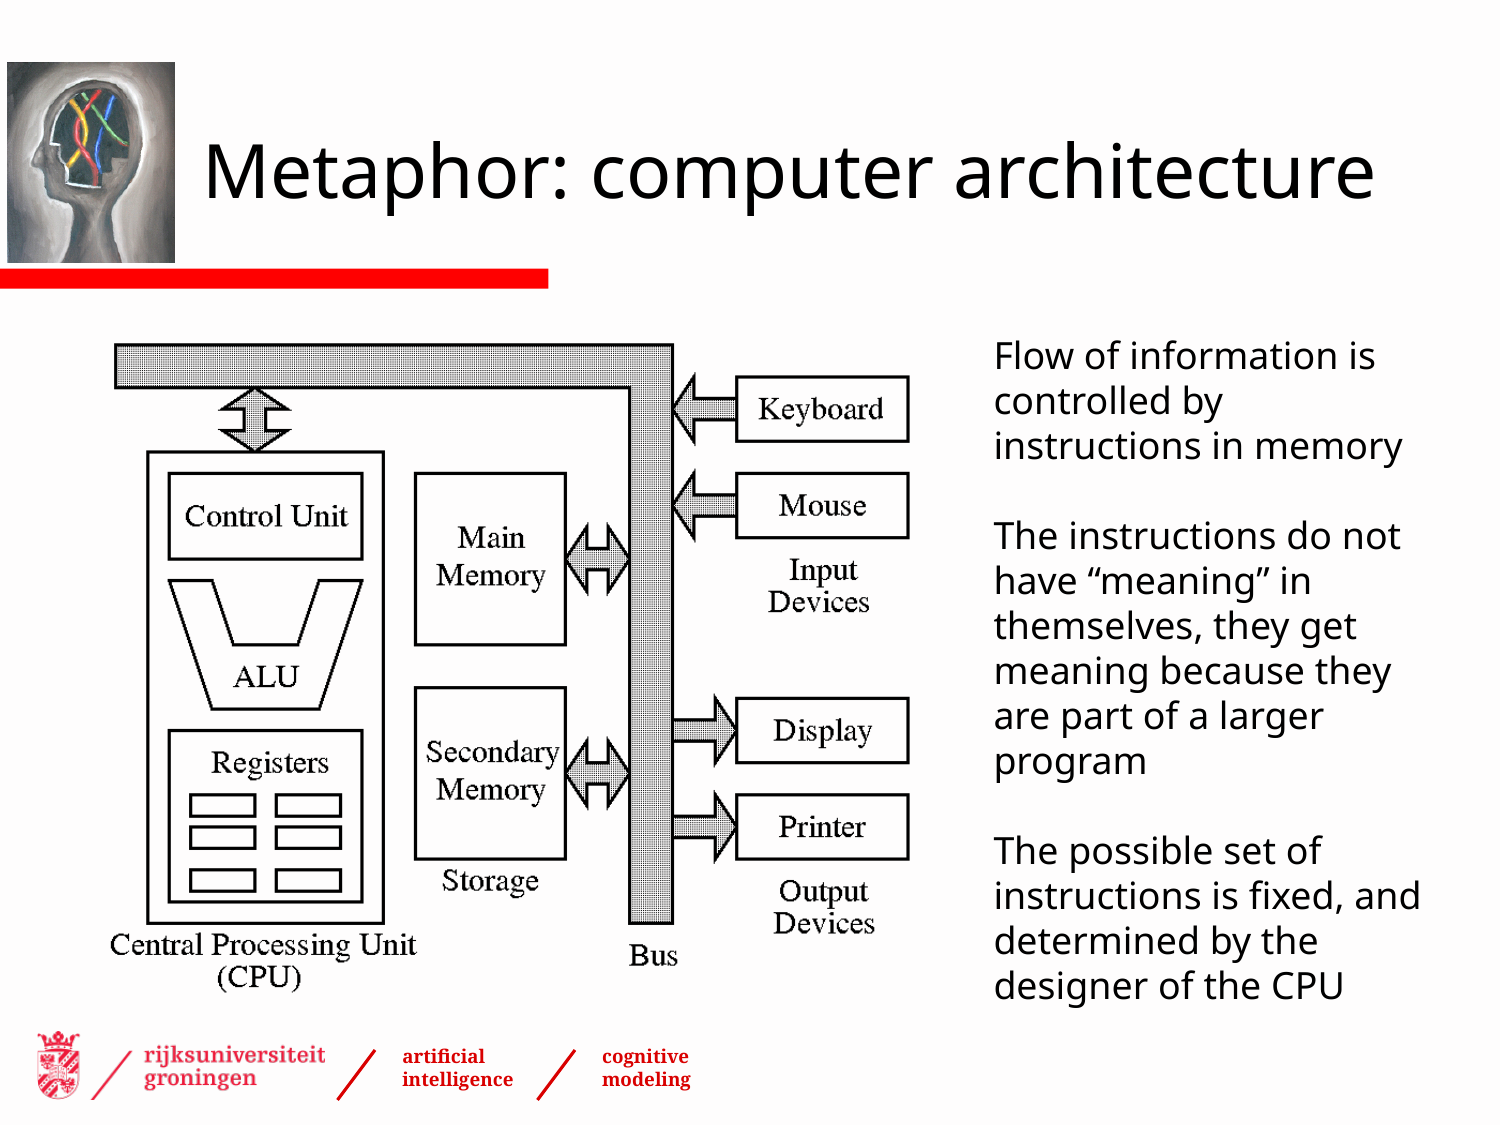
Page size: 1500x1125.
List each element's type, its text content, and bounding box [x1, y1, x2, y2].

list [92, 324, 934, 1001]
text_box Flow of information is controlled by instructions in memory The instructions do not have “meaning” in themselves, they get meaning because they are part of a larger program The possible set of instructions is fixed, and determined by the designer of the CPU [978, 324, 1450, 1015]
picture [7, 62, 175, 263]
title Metaphor: computer architecture [187, 74, 1463, 263]
